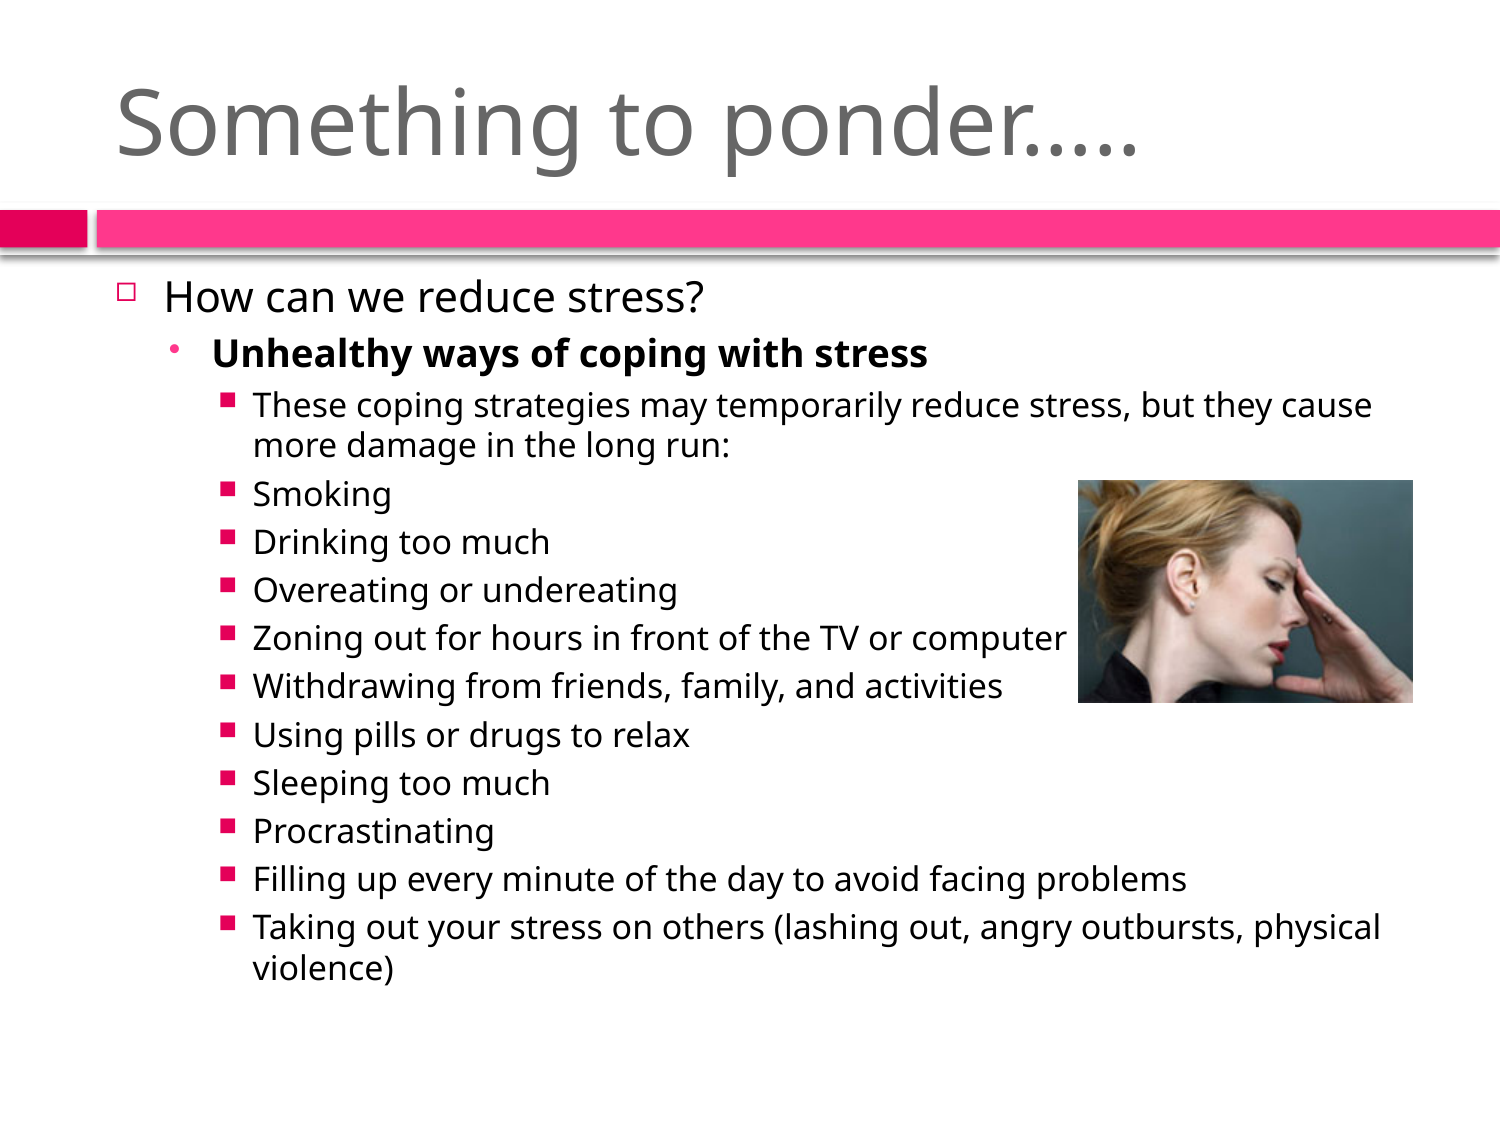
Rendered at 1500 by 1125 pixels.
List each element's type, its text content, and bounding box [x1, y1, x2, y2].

picture [1077, 480, 1413, 704]
title Something to ponder….. [100, 37, 1438, 200]
list How can we reduce stress? Unhealthy ways of coping with stress These coping strategies may temporarily reduce stress, but they cause more damage in the long run: Smoking Drinking too much Overeating or undereating Zoning out for hours in front of the TV or computer Withdrawing from friends, family, and activities Using pills or drugs to relax Sleeping too much Procrastinating Filling up every minute of the day to avoid facing problems Taking out your stress on others (lashing out, angry outbursts, physical violence) [100, 262, 1438, 1000]
